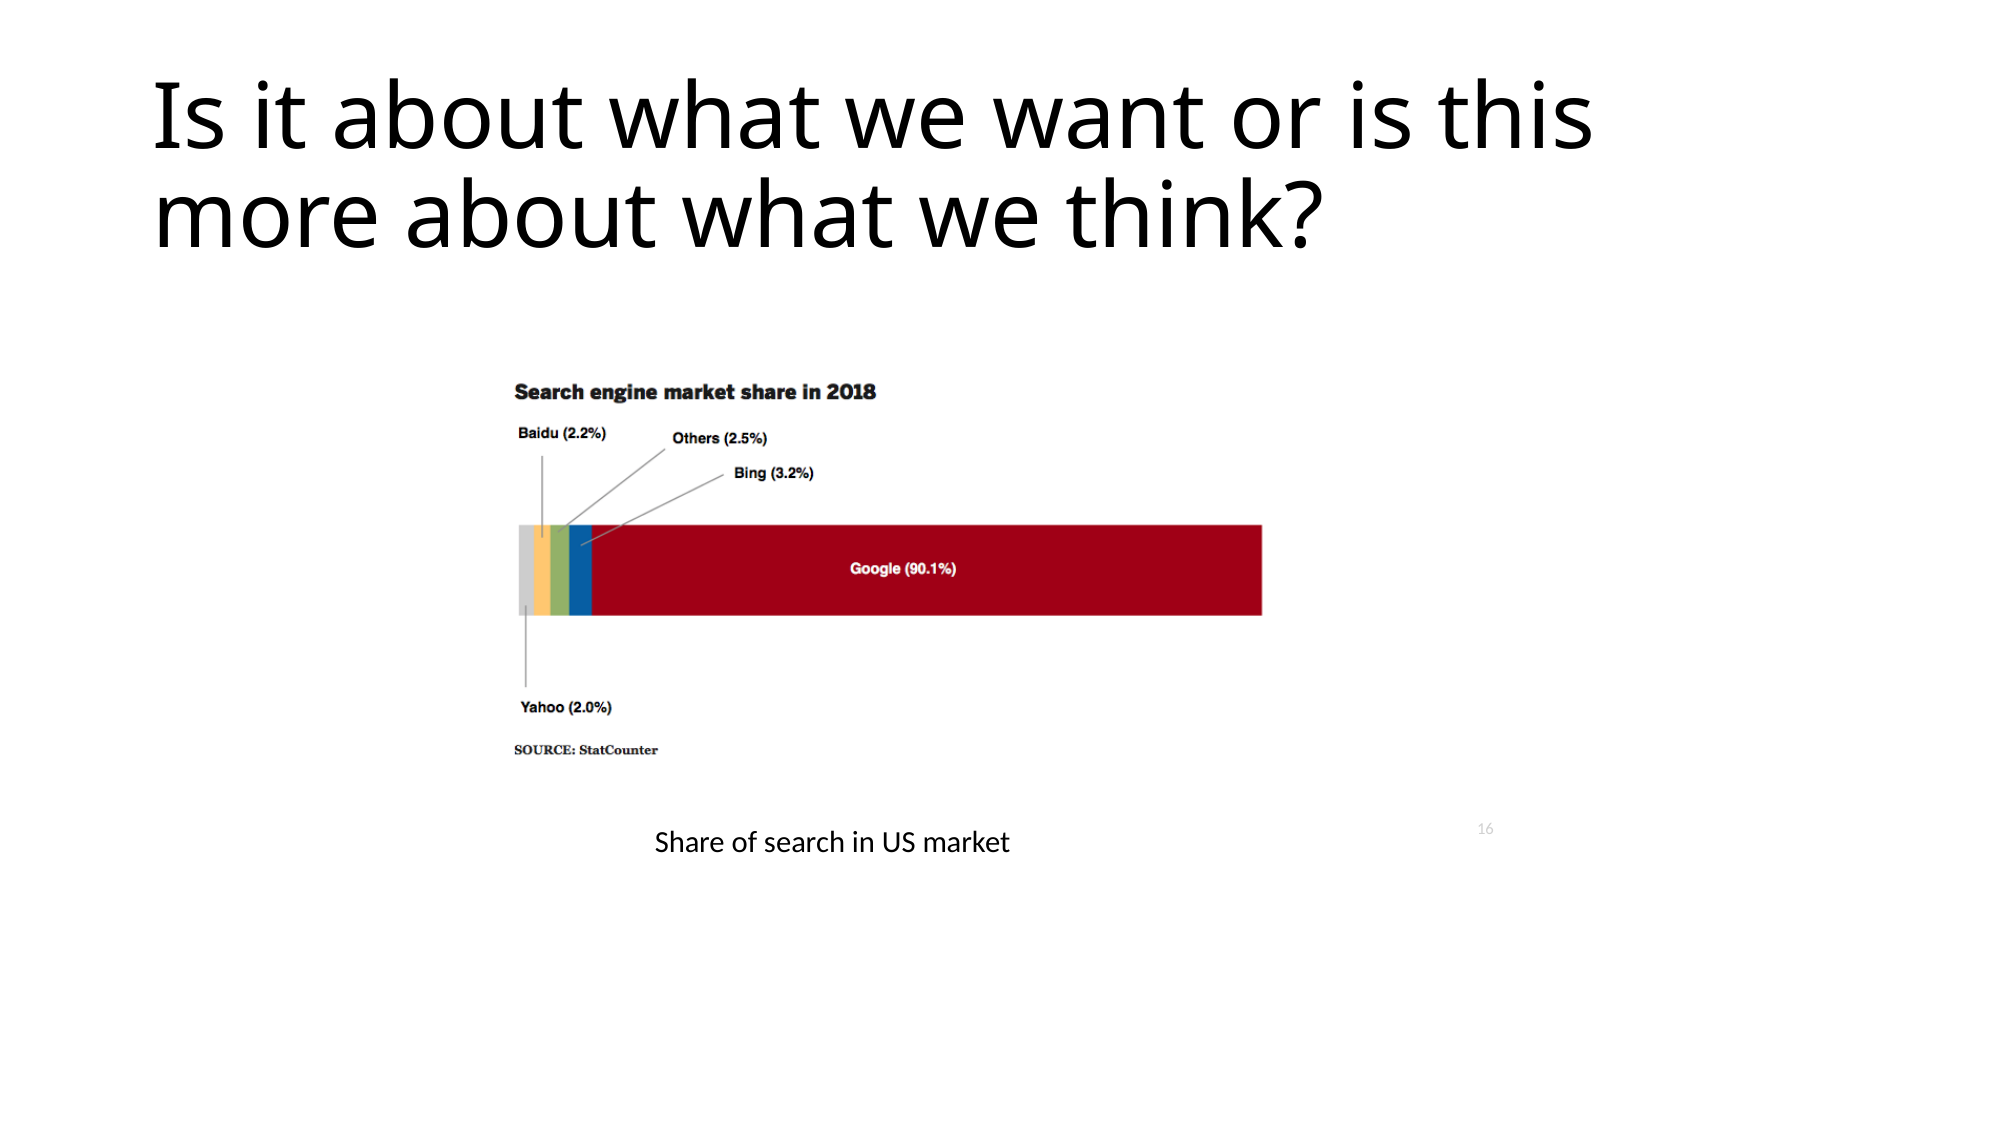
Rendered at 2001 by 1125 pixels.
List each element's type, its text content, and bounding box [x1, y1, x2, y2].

slide_number 16 [1446, 811, 1495, 839]
title Is it about what we want or is this more about what we think? [137, 59, 1863, 278]
picture [495, 373, 1292, 767]
text_box Share of search in US market [640, 814, 1026, 866]
